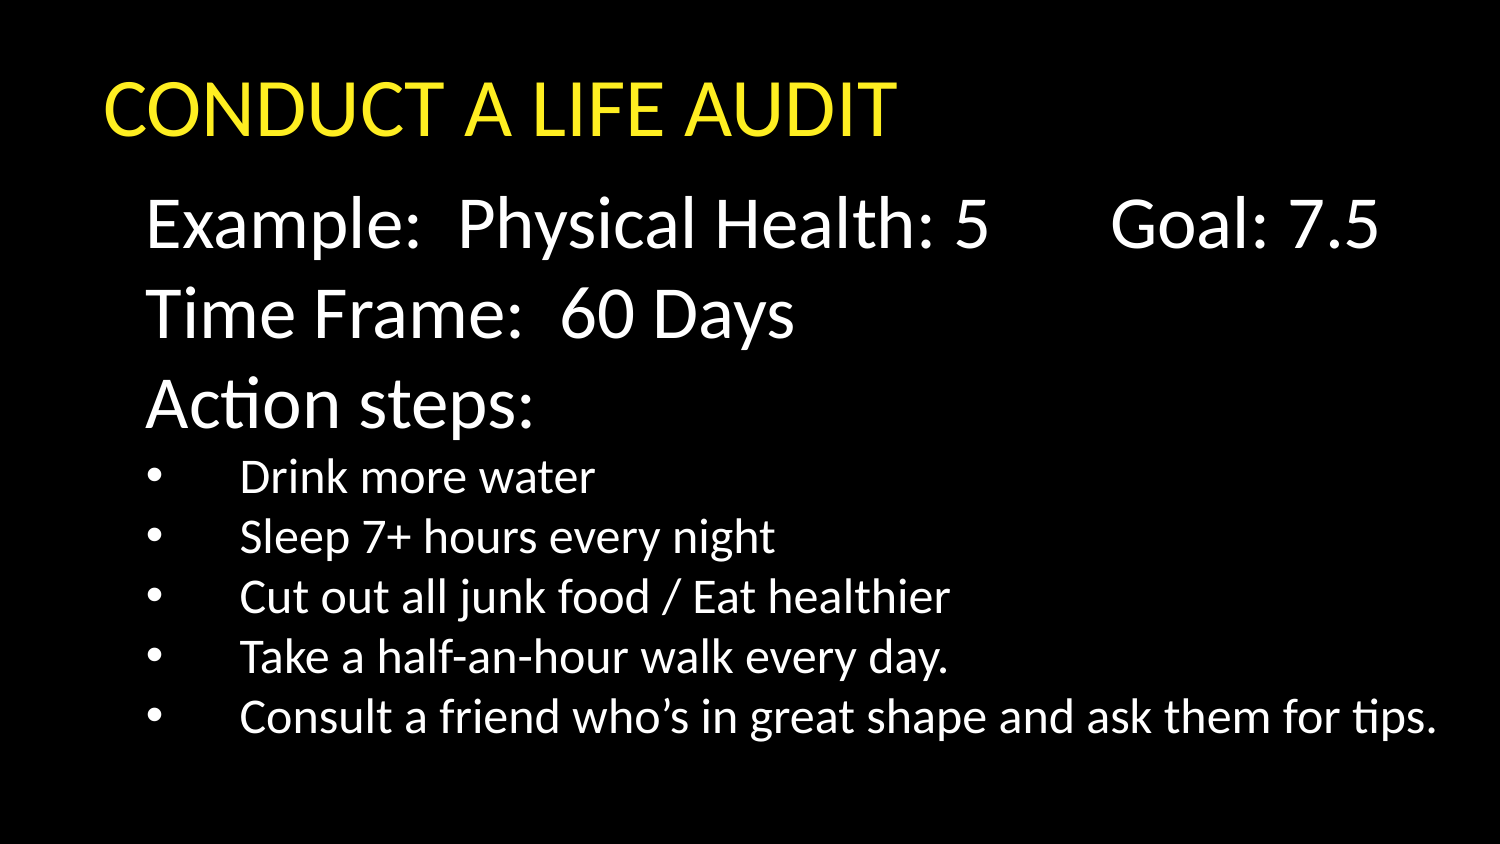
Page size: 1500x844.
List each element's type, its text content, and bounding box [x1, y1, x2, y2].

text_box CONDUCT A LIFE AUDIT [88, 46, 1011, 161]
text_box Example: Physical Health: 5 Goal: 7.5 Time Frame: 60 Days Action steps: Drink more water Sleep 7+ hours every night Cut out all junk food / Eat healthier Take a half-an-hour walk every day. Consult a friend who’s in great shape and ask them for tips. [130, 166, 1466, 752]
